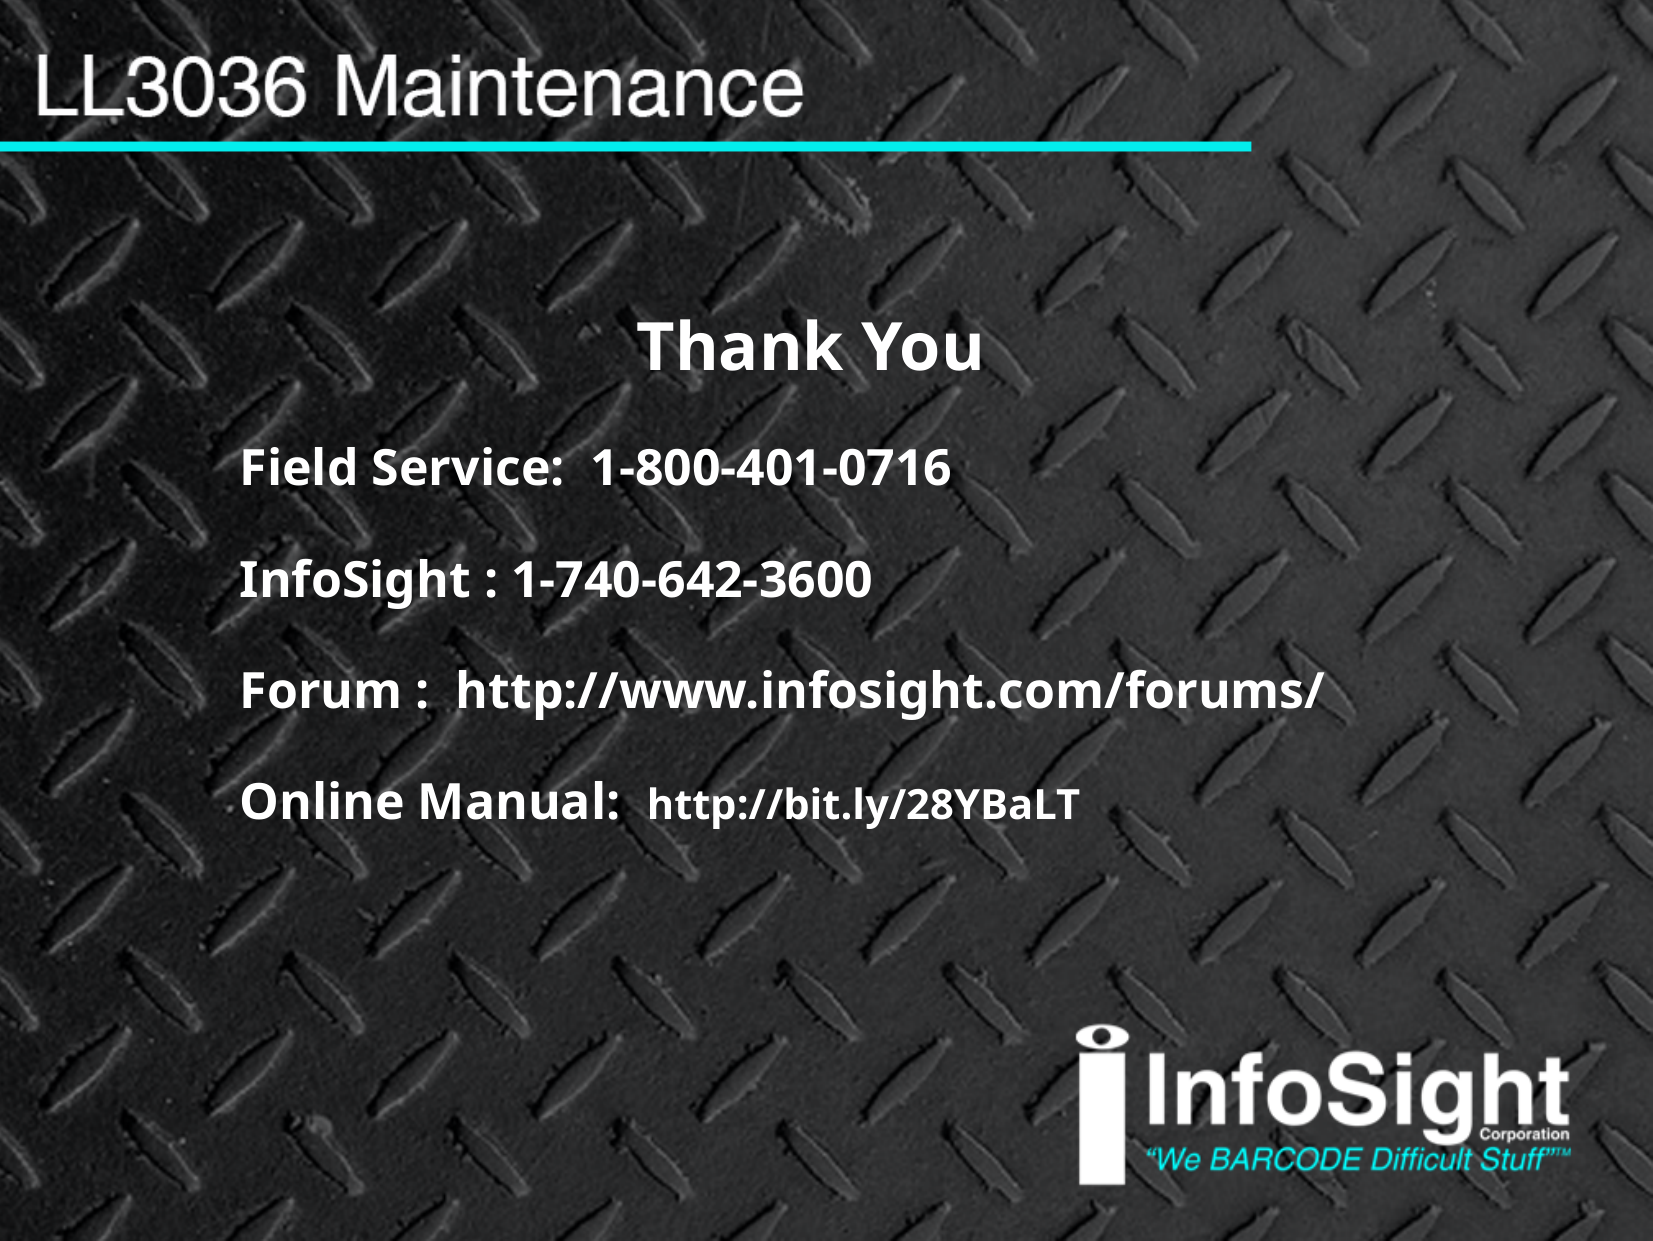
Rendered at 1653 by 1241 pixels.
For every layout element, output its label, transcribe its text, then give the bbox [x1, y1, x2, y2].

picture [0, 0, 1653, 1241]
text_box Thank You Field Service: 1-800-401-0716 InfoSight : 1-740-642-3600 Forum : http://www.infosight.com/forums/ Online Manual: http://bit.ly/28YBaLT [225, 300, 1388, 862]
